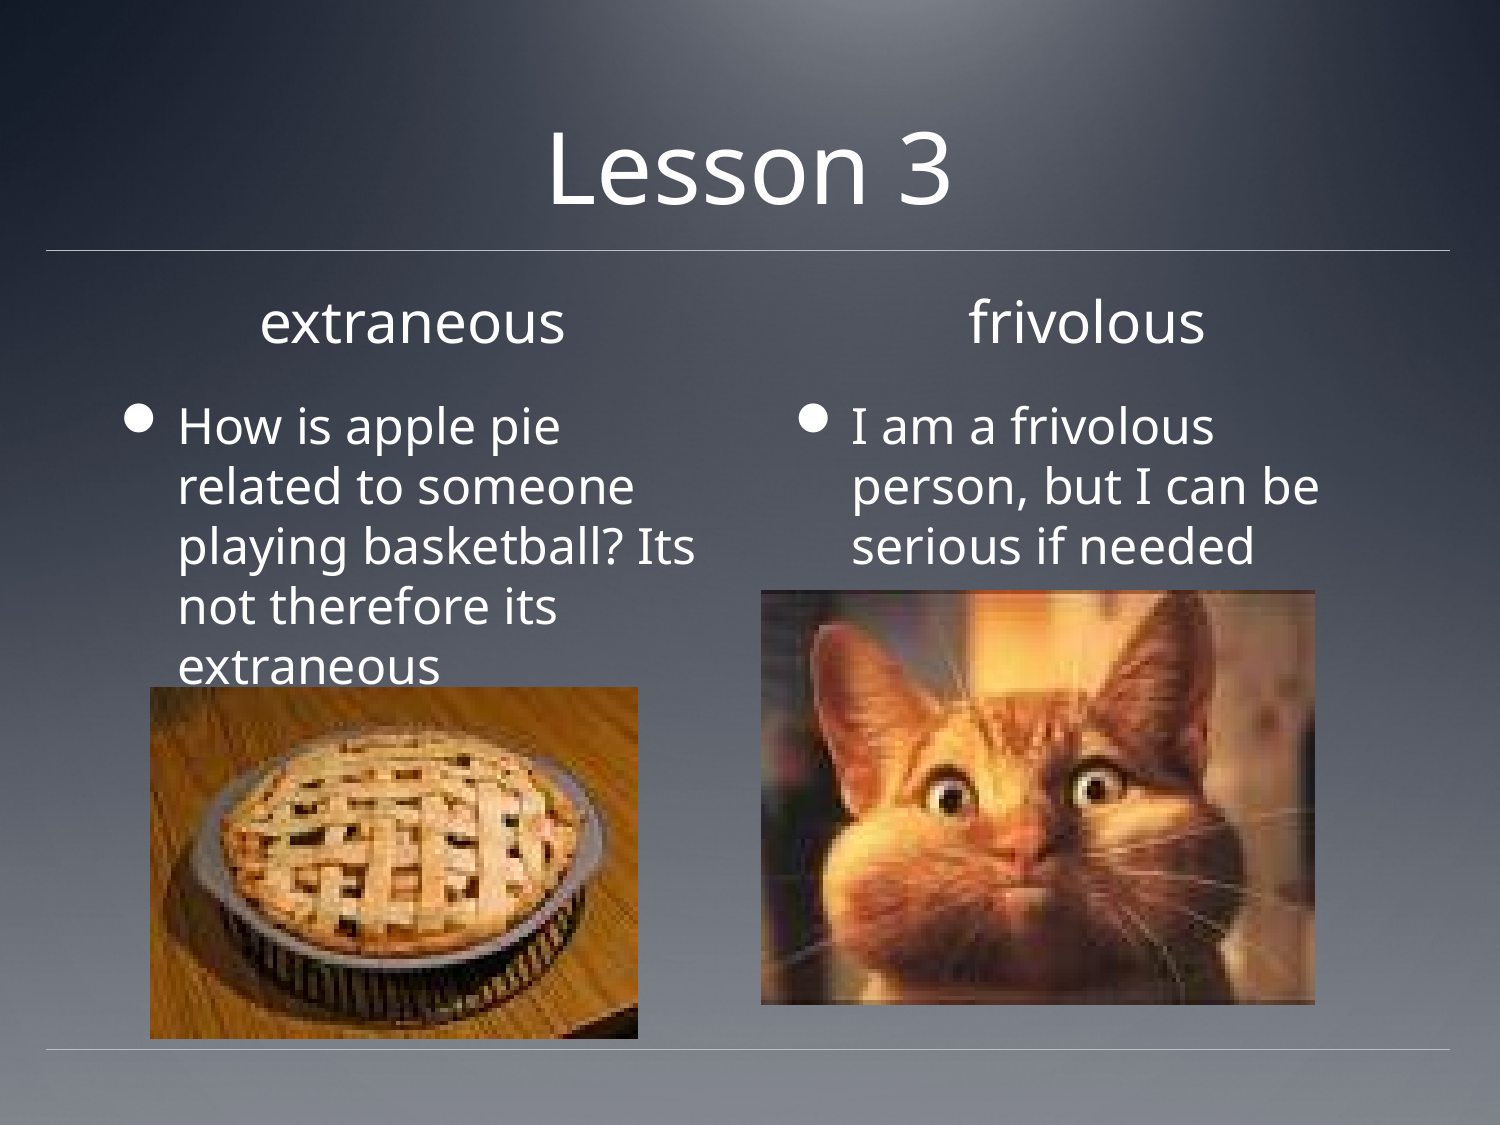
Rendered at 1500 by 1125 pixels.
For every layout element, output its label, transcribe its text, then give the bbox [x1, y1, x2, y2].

picture [759, 588, 1317, 1007]
title Lesson 3 [105, 17, 1394, 233]
list frivolous [779, 251, 1395, 387]
list How is apple pie related to someone playing basketball? Its not therefore its extraneous [105, 387, 721, 1026]
list I am a frivolous person, but I can be serious if needed [779, 387, 1395, 1026]
list extraneous [105, 251, 721, 387]
picture [147, 685, 640, 1041]
